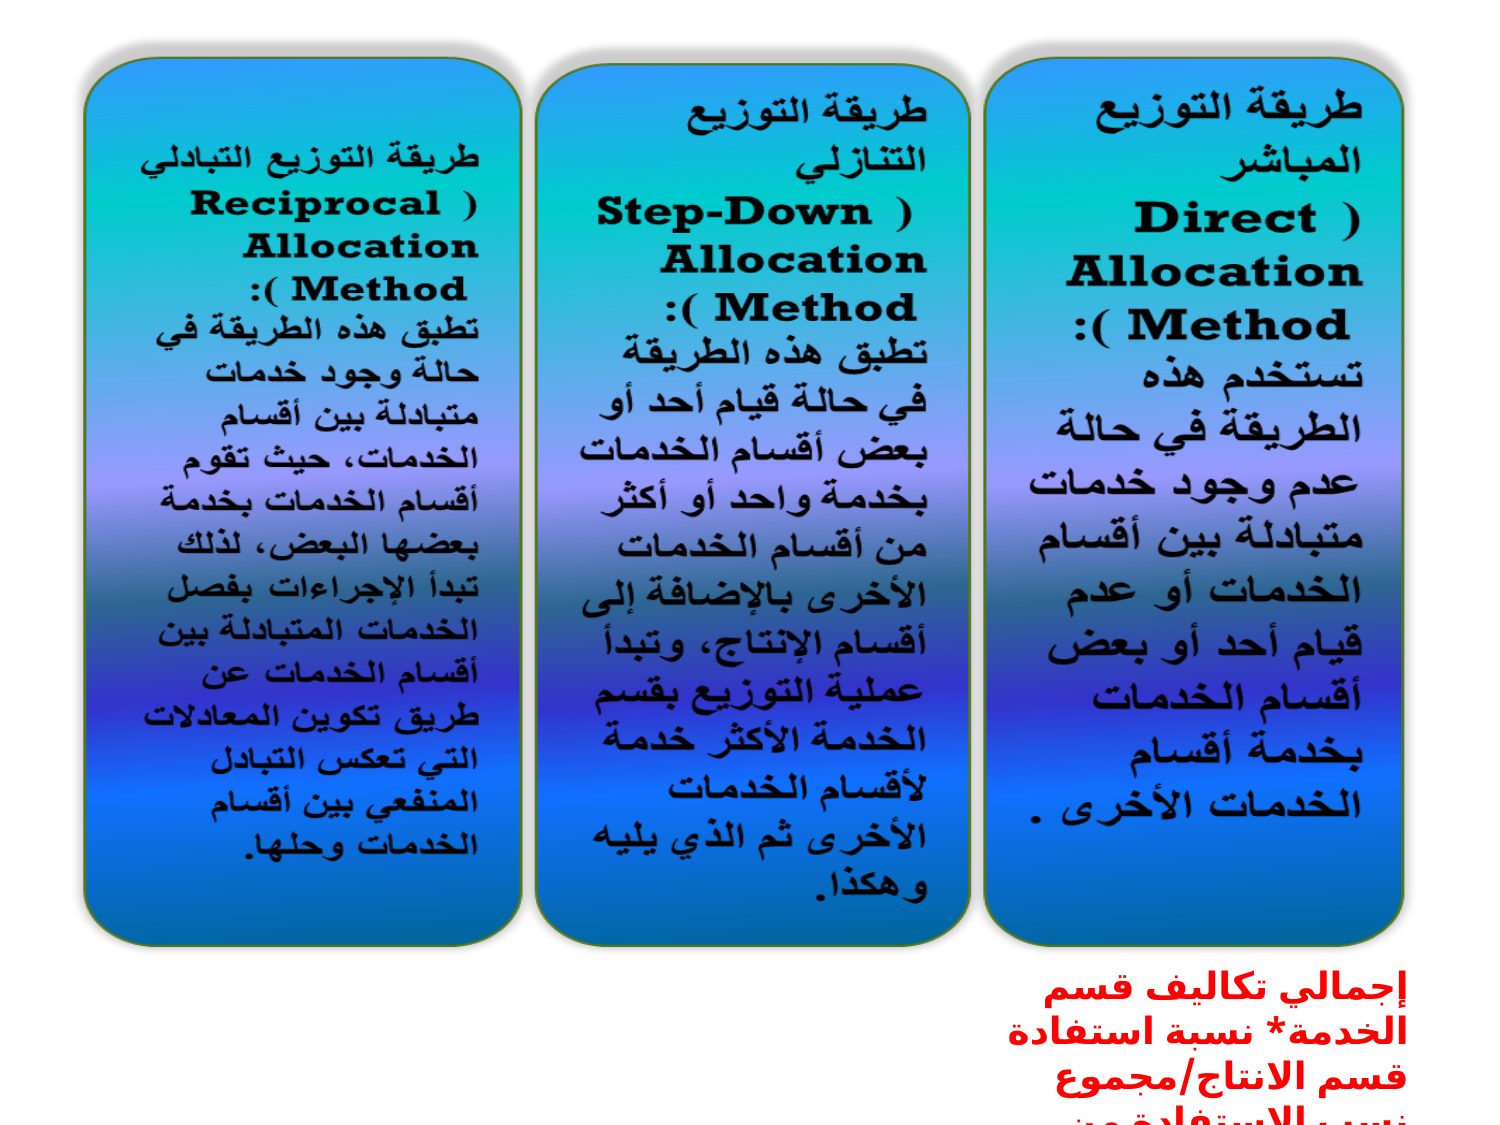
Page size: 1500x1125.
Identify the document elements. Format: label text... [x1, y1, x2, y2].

text_box إجمالي تكاليف قسم الخدمة* نسبة استفادة قسم الانتاج/مجموع نسب الاستفادة من قسم الخدمة [951, 968, 1424, 1125]
picture [64, 30, 1424, 961]
